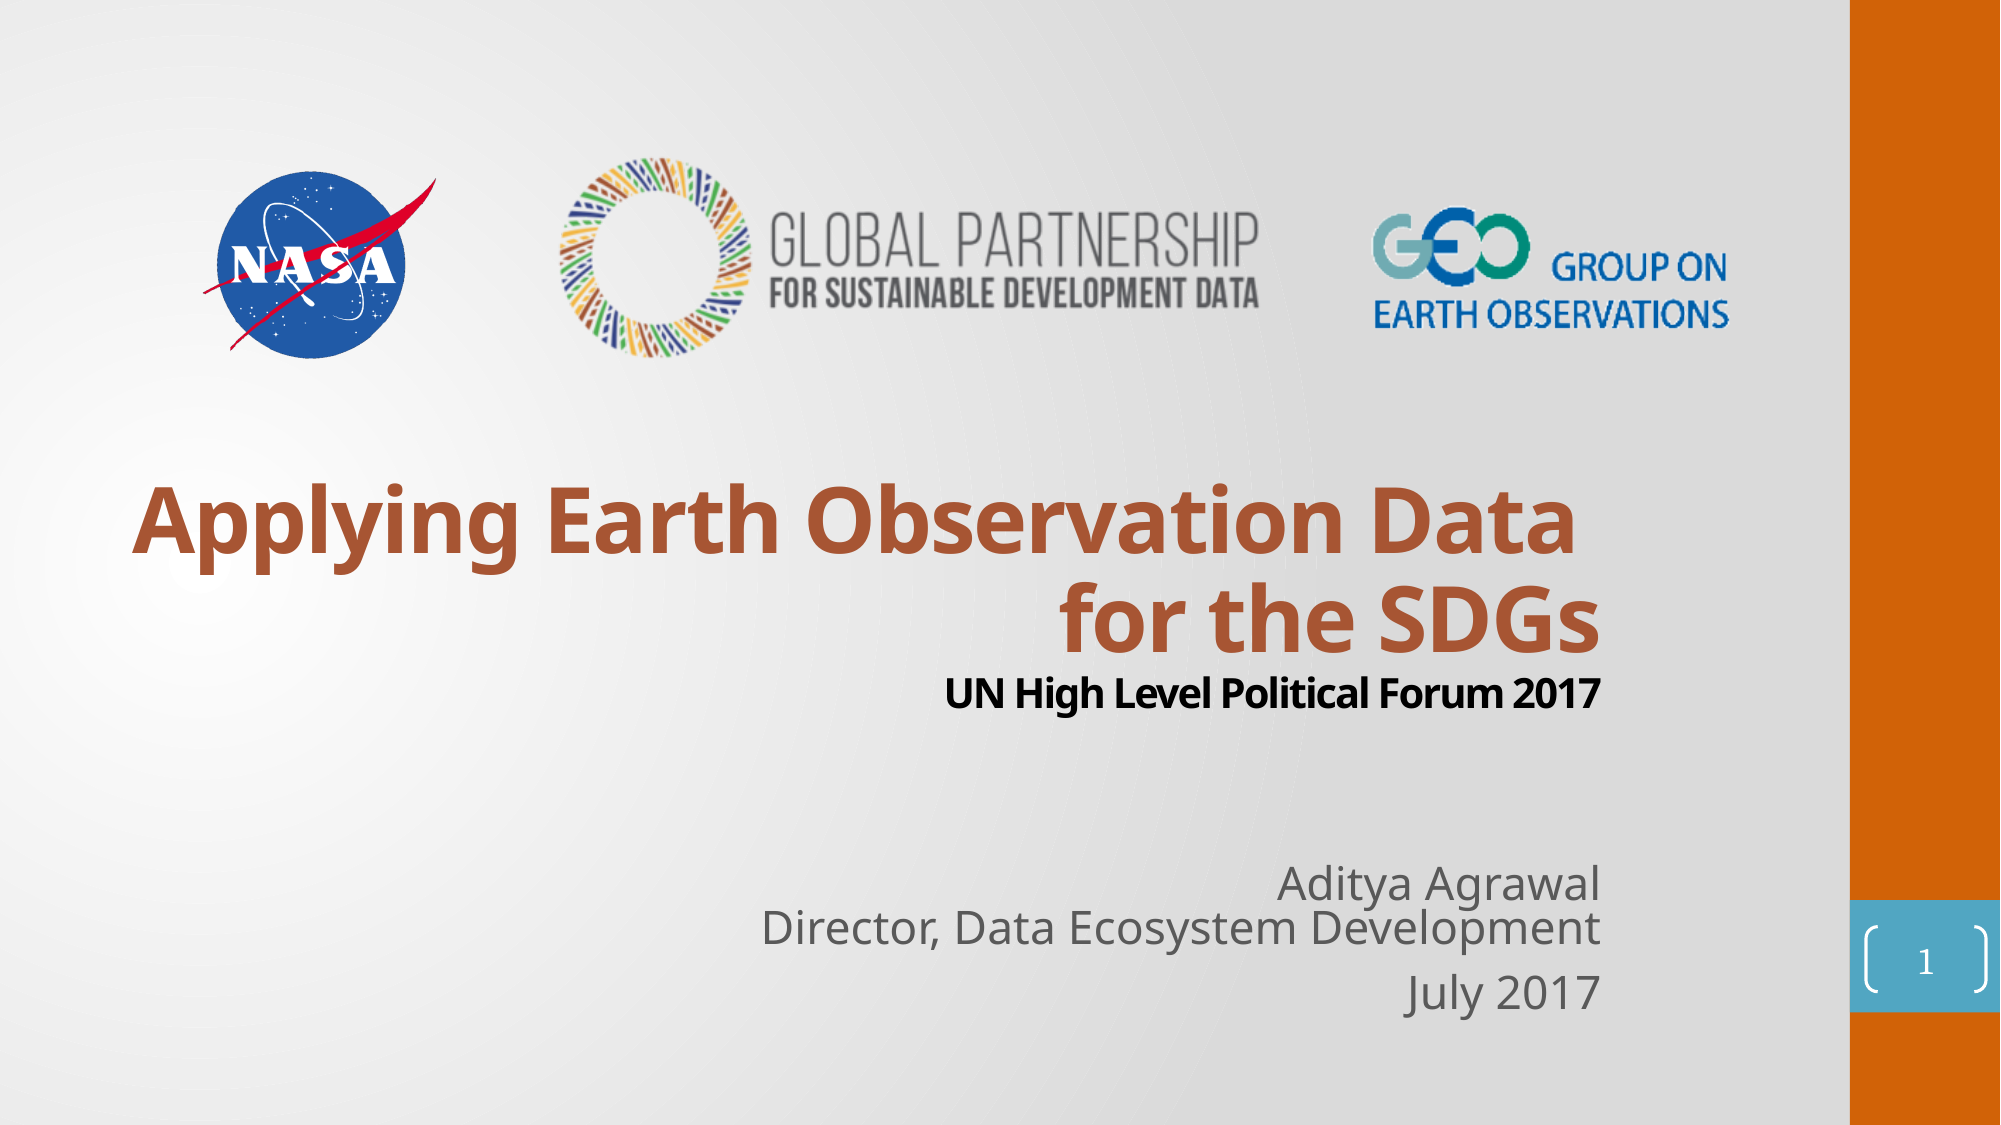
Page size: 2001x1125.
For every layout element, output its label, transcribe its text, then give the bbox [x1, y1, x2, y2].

picture [556, 153, 1264, 362]
text_box 1 [1865, 926, 1987, 992]
subtitle Aditya Agrawal Director, Data Ecosystem Development July 2017 [556, 857, 1617, 1040]
title Applying Earth Observation Data for the SDGs UN High Level Political Forum 2017 [53, 443, 1617, 725]
picture [1358, 193, 1748, 342]
picture [201, 164, 439, 362]
